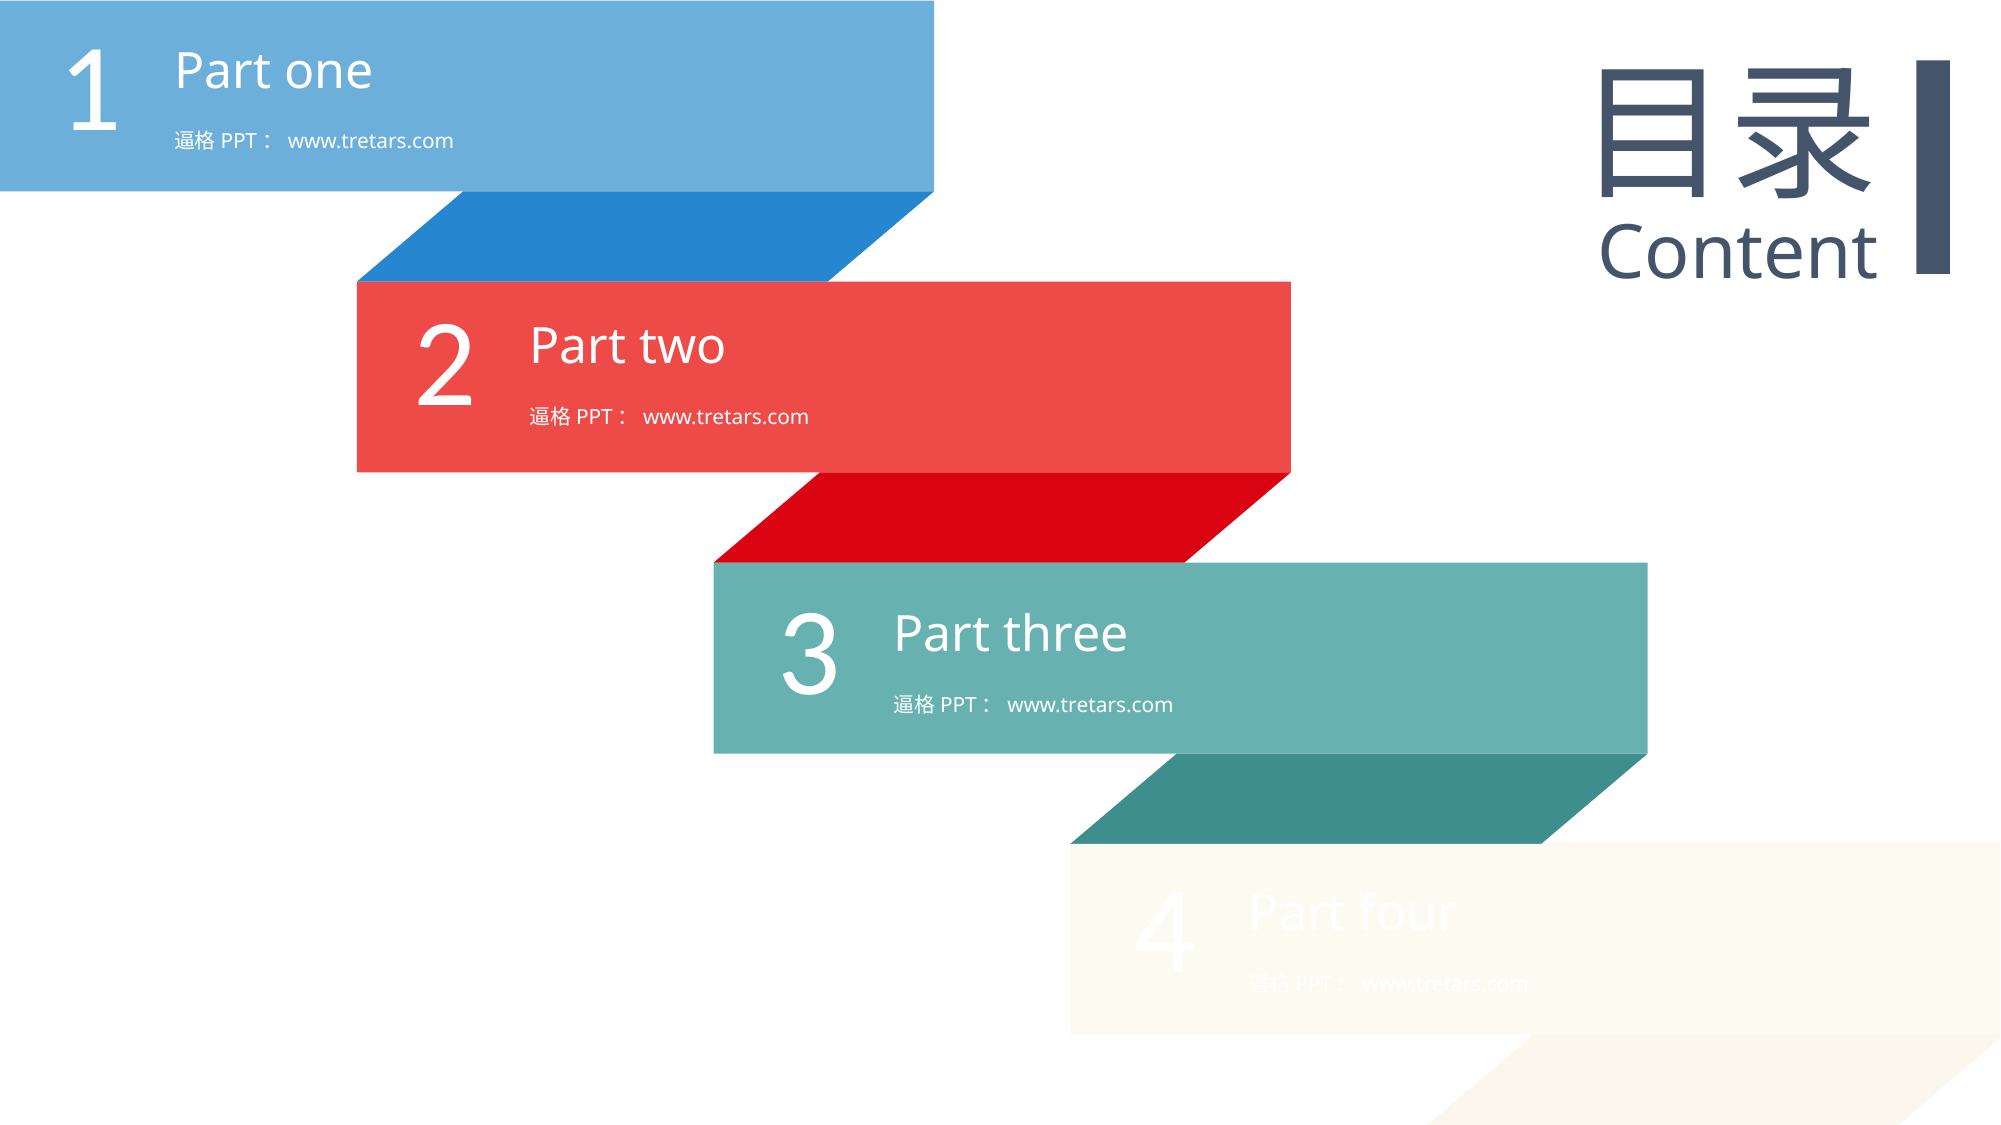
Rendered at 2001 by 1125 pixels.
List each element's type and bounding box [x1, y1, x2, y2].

text_box [0, 0, 2000, 1125]
